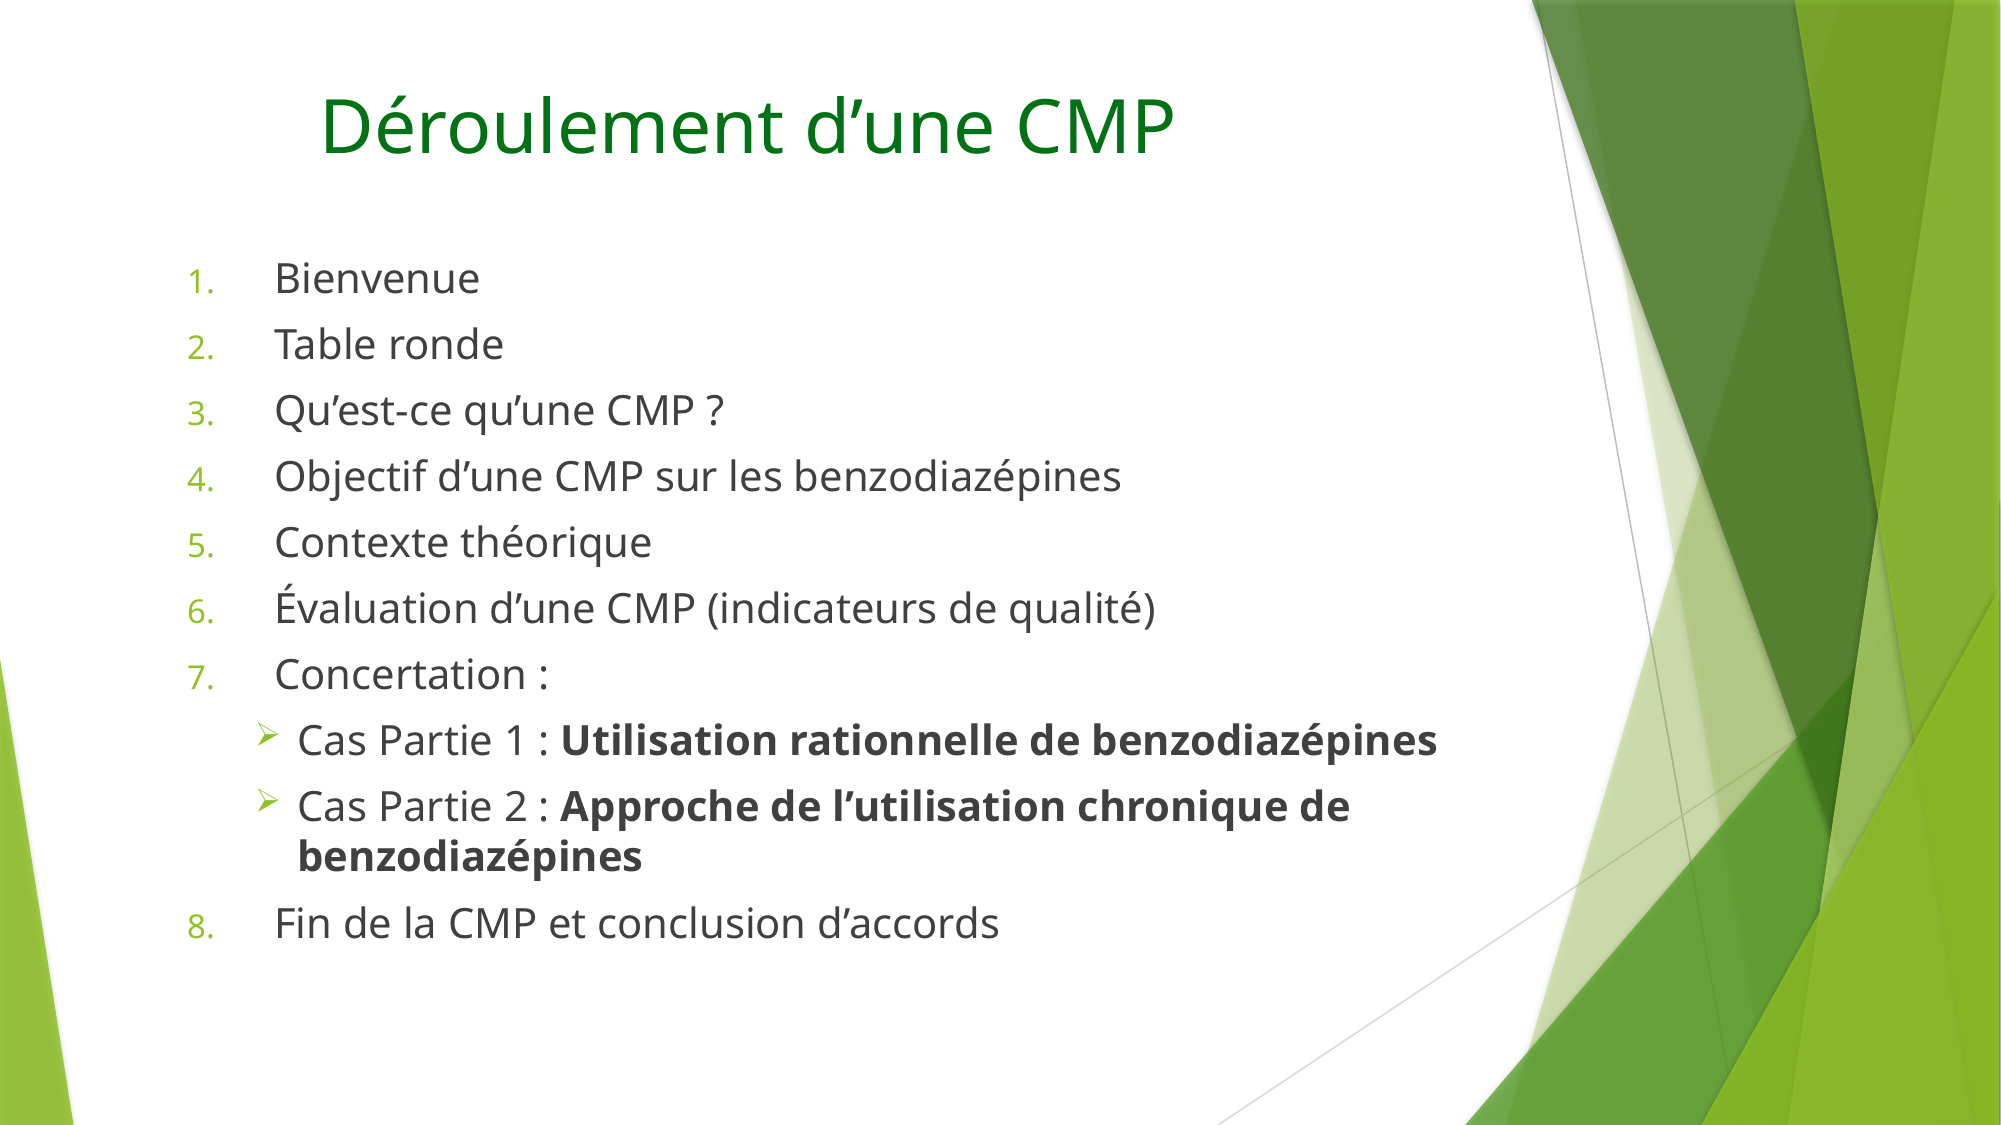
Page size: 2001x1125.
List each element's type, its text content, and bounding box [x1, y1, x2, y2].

list Bienvenue Table ronde Qu’est-ce qu’une CMP ? Objectif d’une CMP sur les benzodiazépines Contexte théorique Évaluation d’une CMP (indicateurs de qualité) Concertation : Cas Partie 1 : Utilisation rationnelle de benzodiazépines Cas Partie 2 : Approche de l’utilisation chronique de benzodiazépines Fin de la CMP et conclusion d’accords [172, 243, 1568, 958]
title Déroulement d’une CMP [43, 71, 1454, 289]
